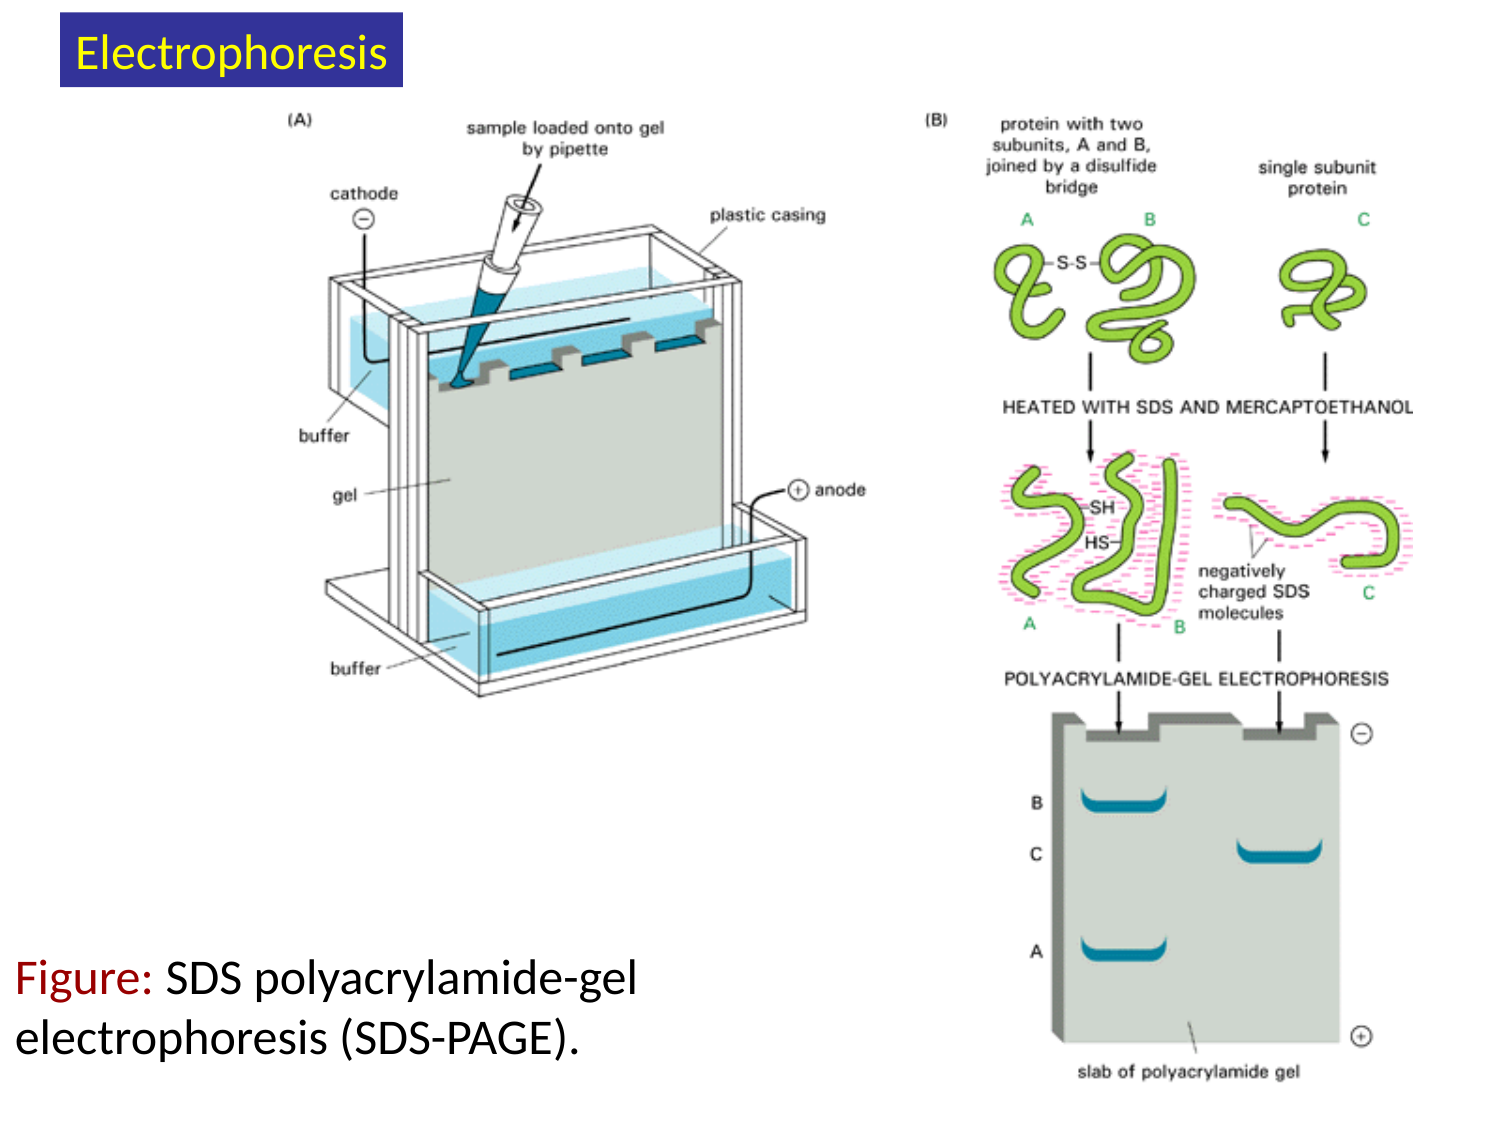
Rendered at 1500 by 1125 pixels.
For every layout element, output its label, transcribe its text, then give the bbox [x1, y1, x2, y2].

text_box Figure: SDS polyacrylamide-gel electrophoresis (SDS-PAGE). [0, 937, 282, 1088]
text_box Electrophoresis [60, 12, 403, 88]
picture [287, 108, 1413, 1088]
